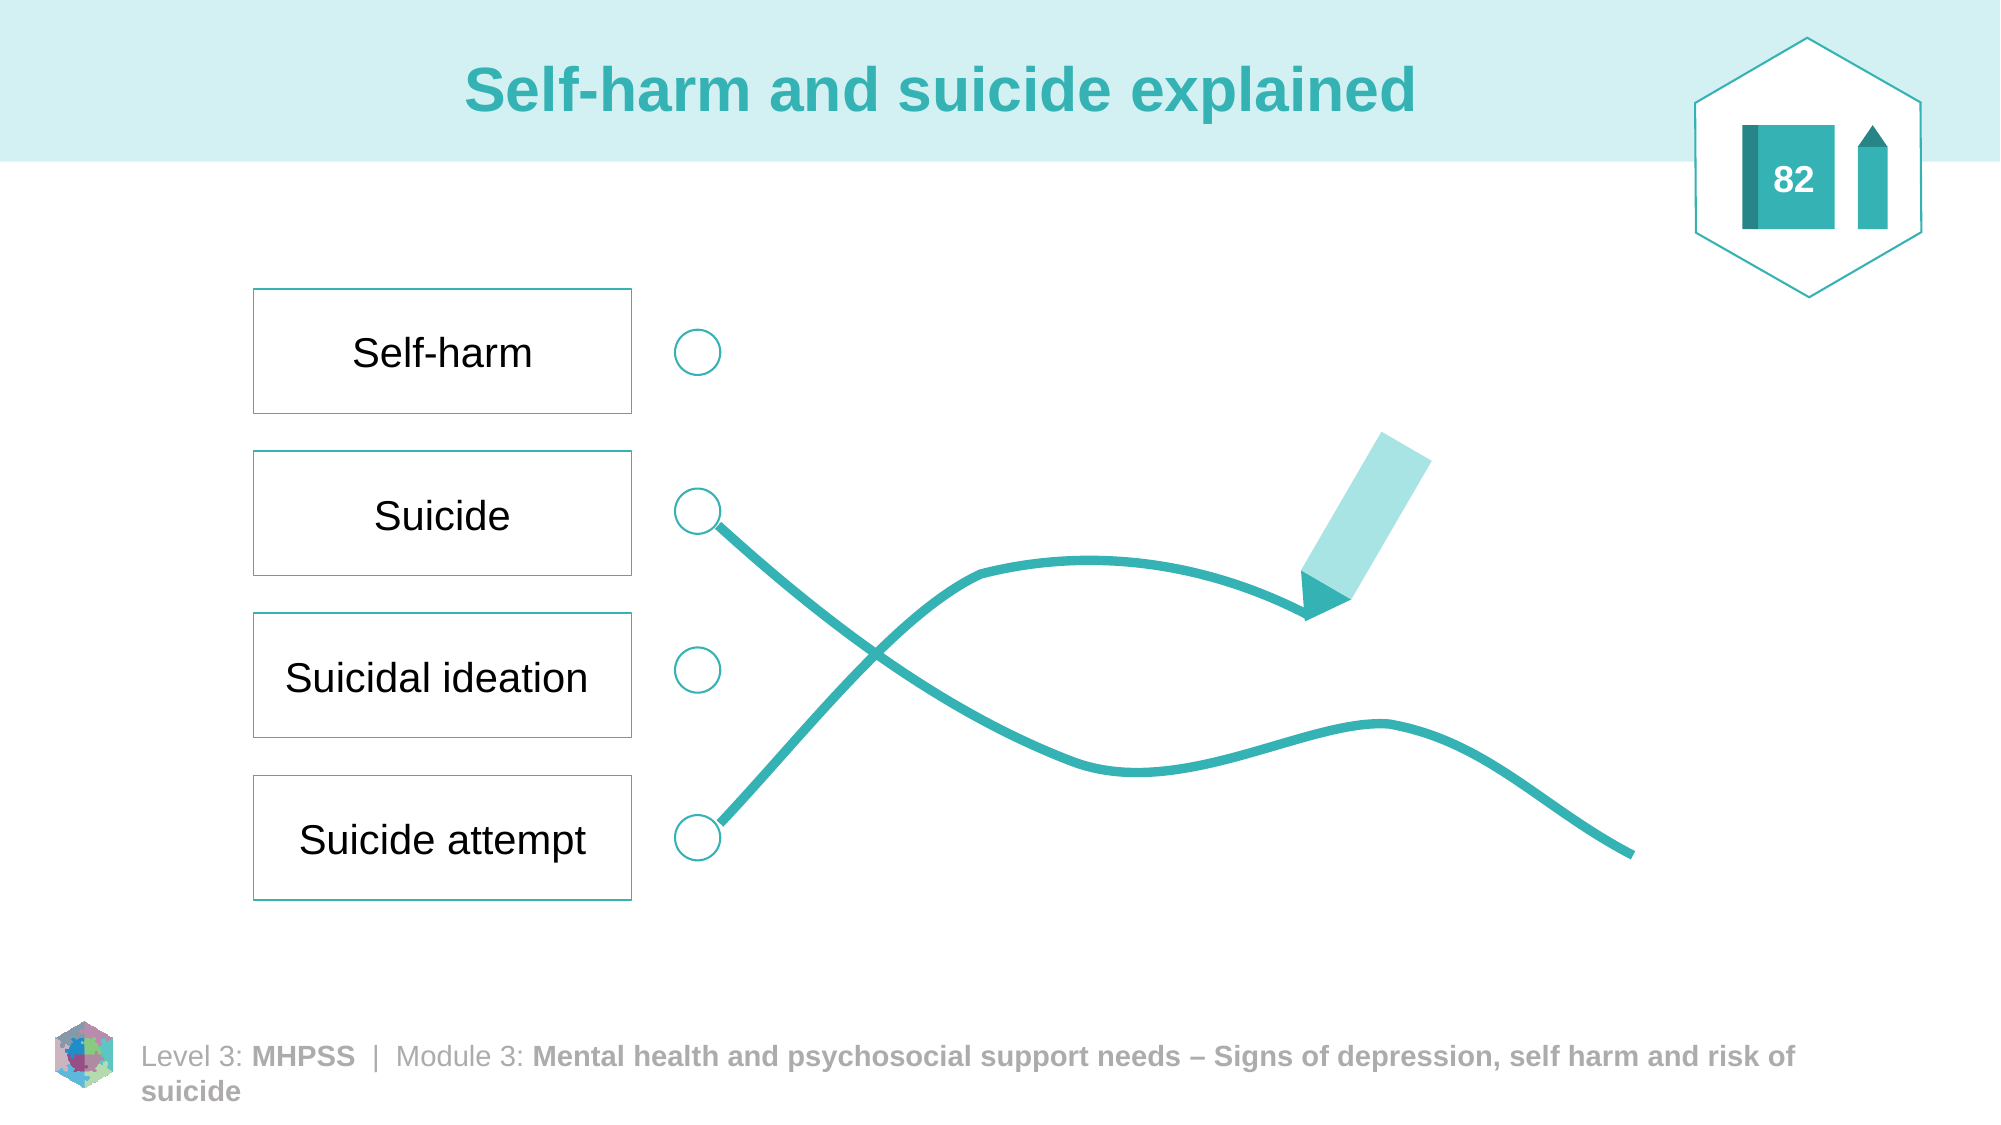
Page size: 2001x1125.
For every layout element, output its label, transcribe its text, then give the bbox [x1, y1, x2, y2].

text_box [675, 815, 721, 861]
picture [55, 1021, 113, 1088]
text_box [718, 525, 933, 653]
text_box [675, 647, 721, 693]
text_box [719, 560, 1309, 824]
text_box [675, 329, 721, 375]
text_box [1326, 432, 1386, 636]
text_box [675, 488, 721, 534]
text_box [1639, 5, 1978, 330]
title Self-harm and suicide explained [79, 19, 1634, 163]
text_box [995, 676, 1634, 856]
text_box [253, 288, 632, 901]
